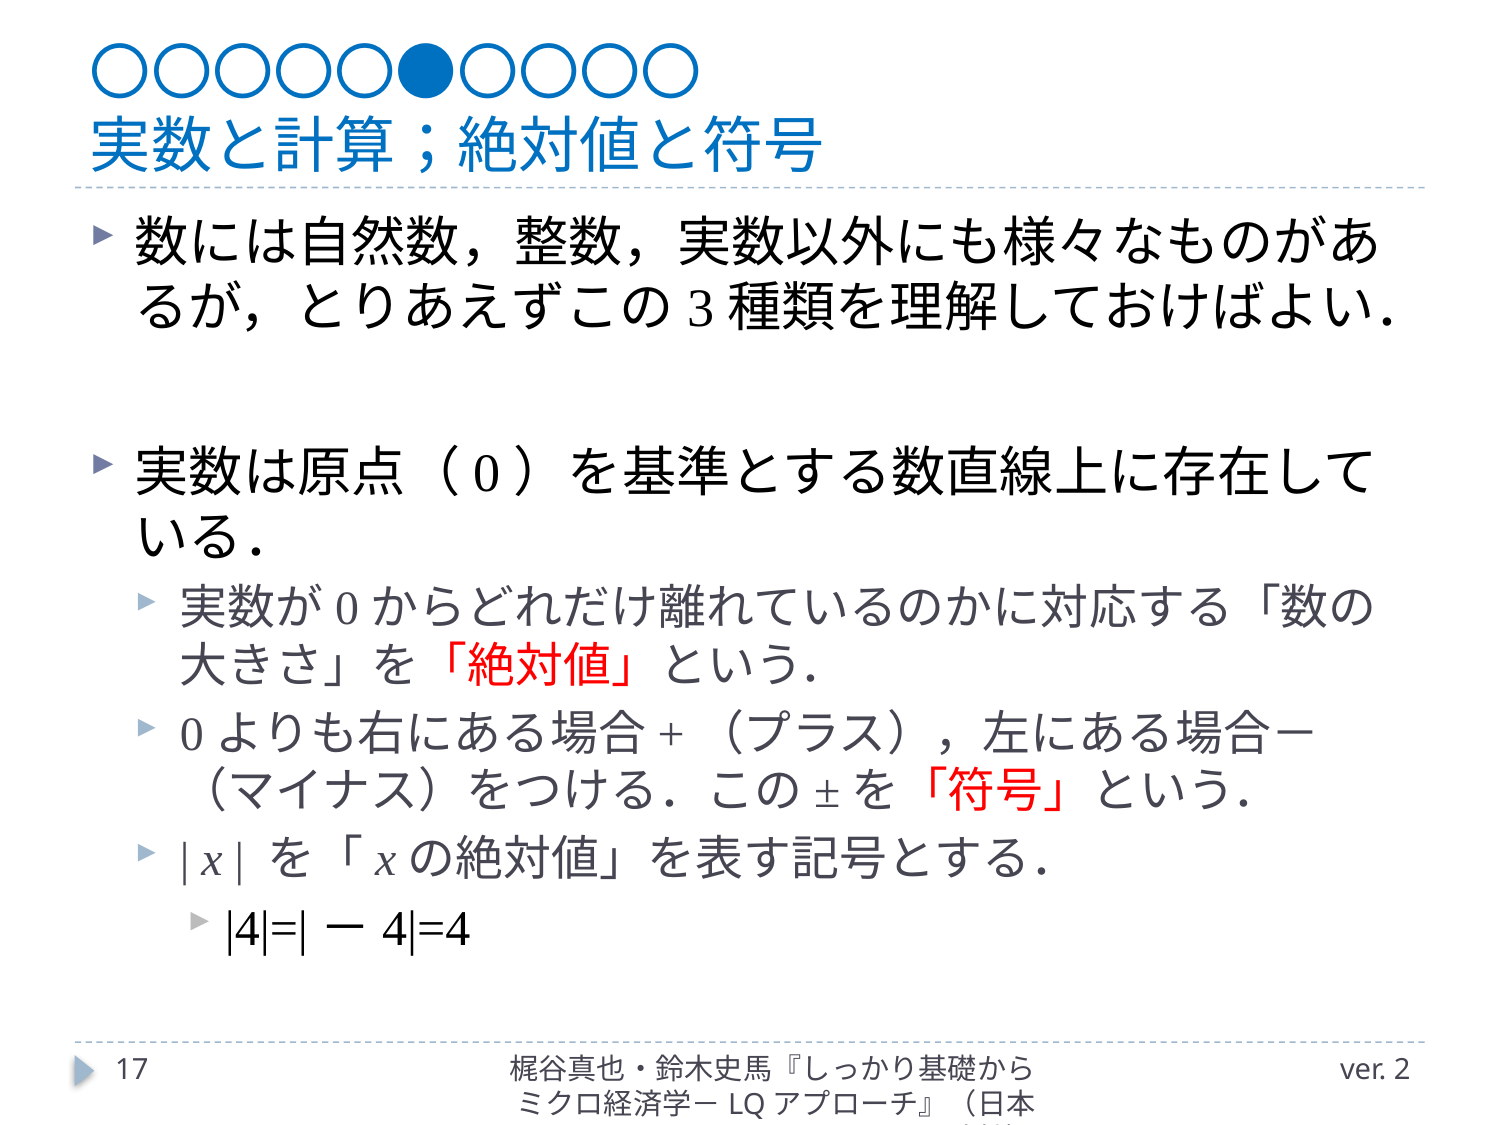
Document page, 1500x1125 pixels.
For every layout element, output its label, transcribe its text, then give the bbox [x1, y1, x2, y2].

slide_number 17 [100, 1042, 426, 1103]
slide_number ver. 2 [1050, 1042, 1426, 1103]
title 〇〇〇〇〇●〇〇〇〇 実数と計算；絶対値と符号 [75, 24, 1425, 188]
list 数には自然数，整数，実数以外にも様々なものがあるが，とりあえずこの3種類を理解しておけばよい． 実数は原点（0）を基準とする数直線上に存在している． 実数が0からどれだけ離れているのかに対応する「数の大きさ」を「絶対値」という． 0よりも右にある場合+（プラス），左にある場合－（マイナス）をつける．この±を「符号」という． | x | を「xの絶対値」を表す記号とする． |4|=|－4|=4 [75, 200, 1425, 1010]
footer 梶谷真也・鈴木史馬『しっかり基礎からミクロ経済学－LQアプローチ』（日本評論社） [475, 1042, 1050, 1103]
